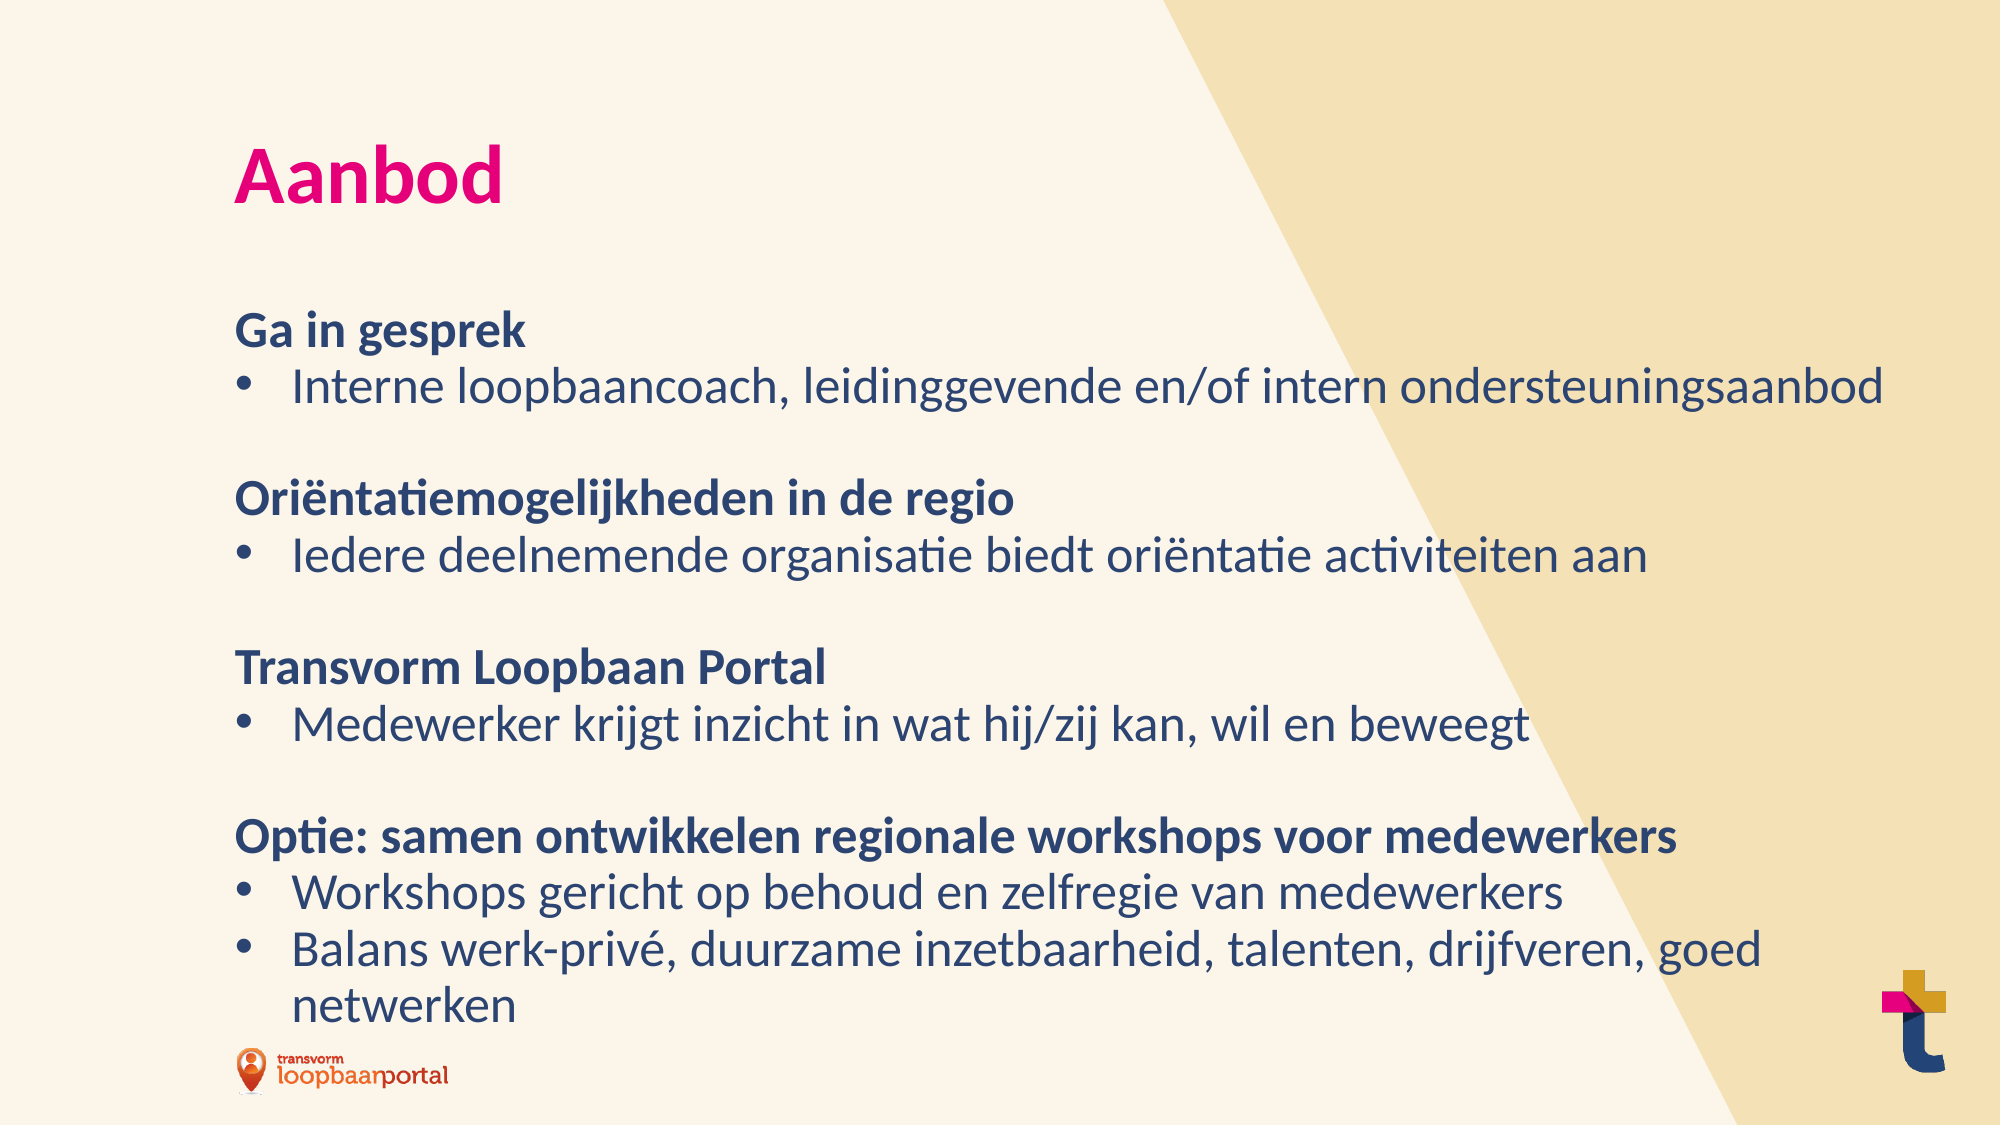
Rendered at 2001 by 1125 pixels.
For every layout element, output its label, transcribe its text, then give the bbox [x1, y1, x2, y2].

picture [1863, 945, 1969, 1094]
picture [235, 1046, 448, 1095]
title Aanbod [235, 147, 1786, 301]
list Ga in gesprek Interne loopbaancoach, leidinggevende en/of intern ondersteuningsaanbod Oriëntatiemogelijkheden in de regio Iedere deelnemende organisatie biedt oriëntatie activiteiten aan Transvorm Loopbaan Portal Medewerker krijgt inzicht in wat hij/zij kan, wil en beweegt Optie: samen ontwikkelen regionale workshops voor medewerkers Workshops gericht op behoud en zelfregie van medewerkers Balans werk-privé, duurzame inzetbaarheid, talenten, drijfveren, goed netwerken [235, 301, 1930, 1047]
